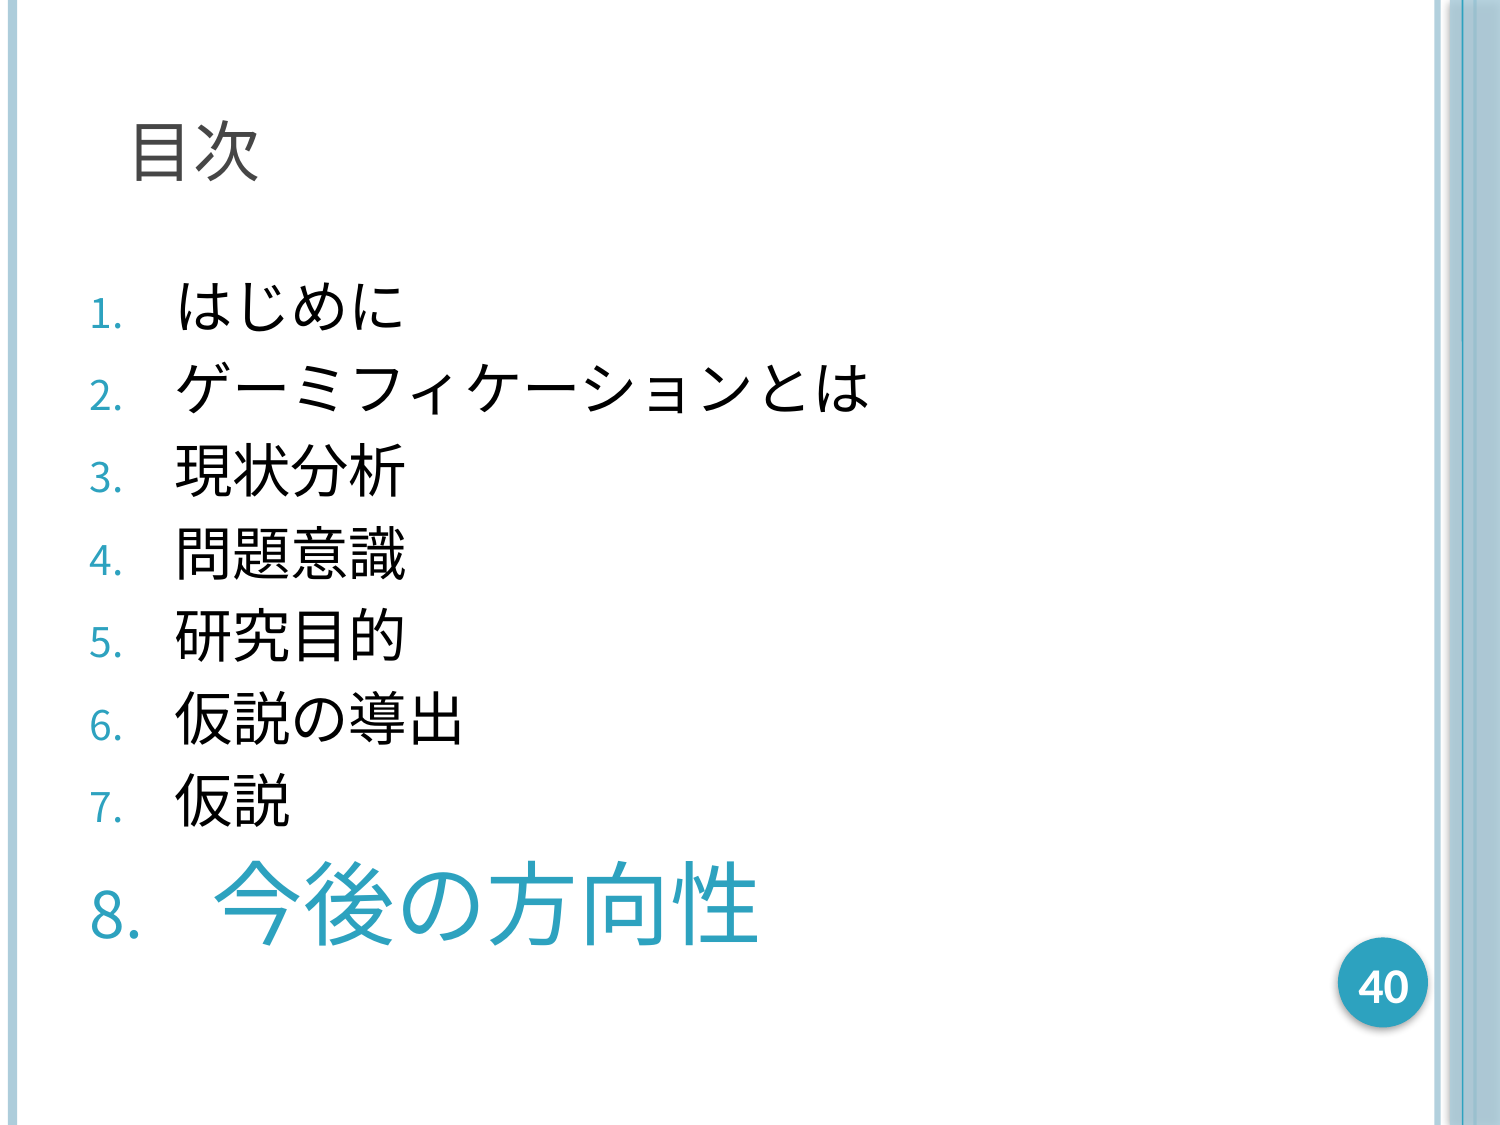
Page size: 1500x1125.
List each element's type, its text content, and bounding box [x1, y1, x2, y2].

list はじめに ゲーミフィケーションとは 現状分析 問題意識 研究目的 仮説の導出 仮説 今後の方向性 [75, 262, 1300, 1062]
slide_number 40 [1333, 940, 1434, 1027]
title 目次 [112, 78, 303, 198]
